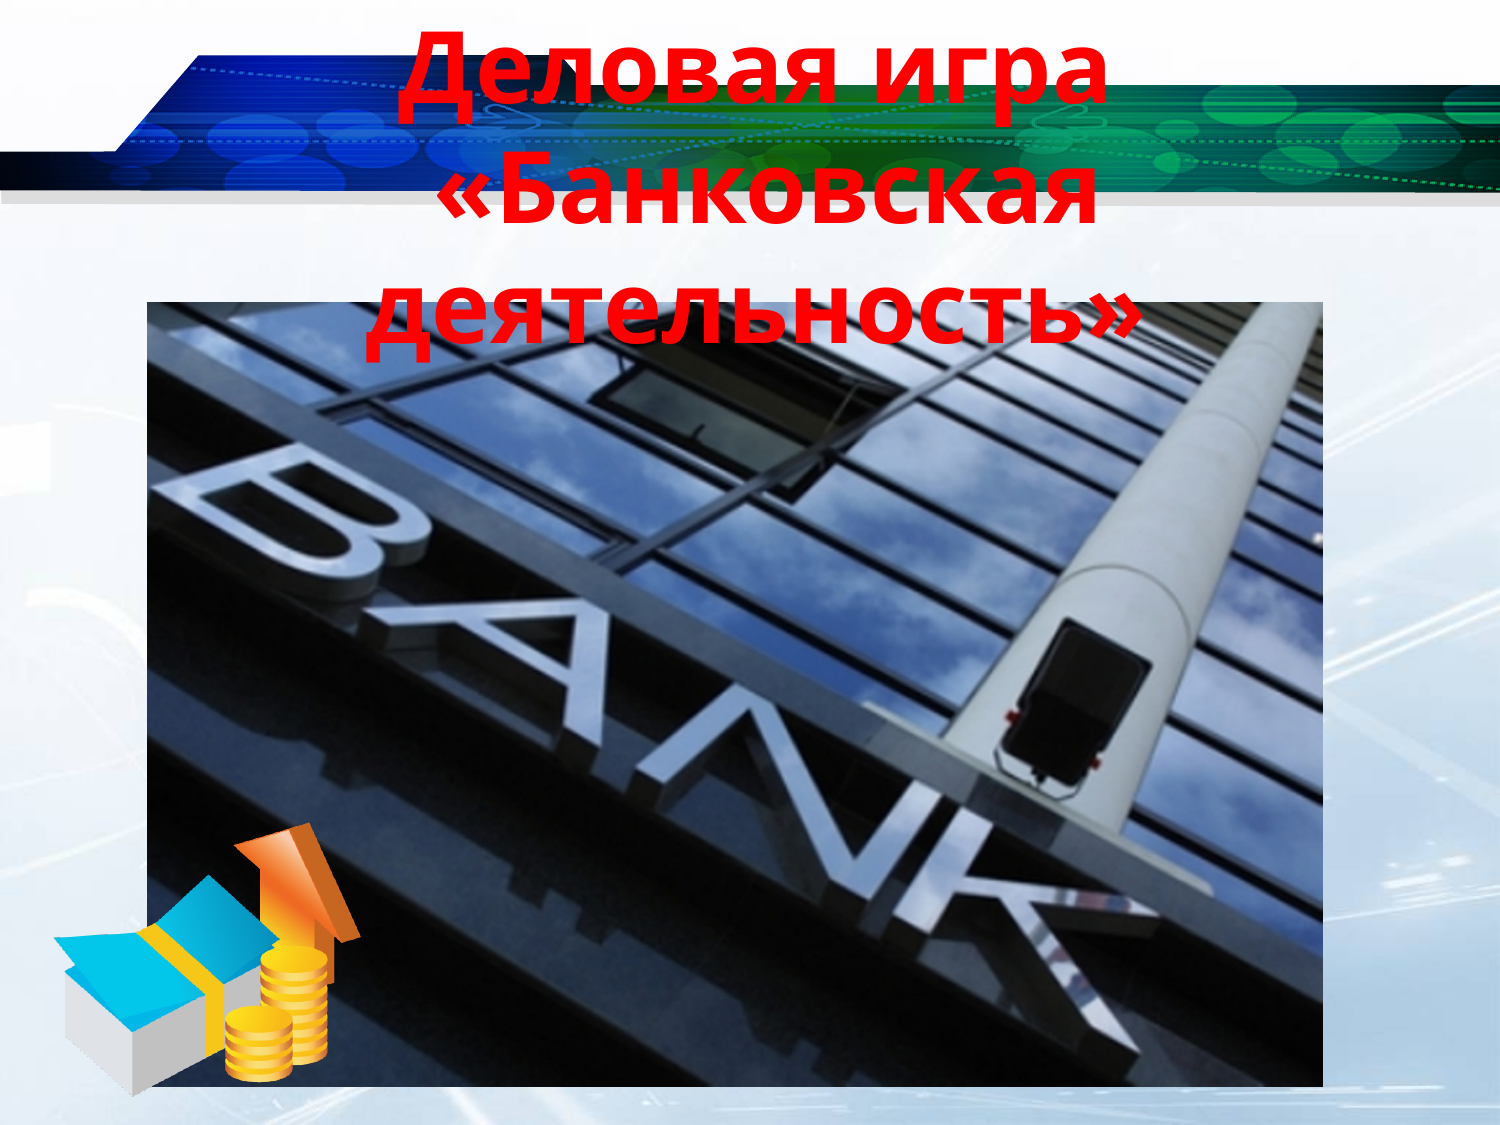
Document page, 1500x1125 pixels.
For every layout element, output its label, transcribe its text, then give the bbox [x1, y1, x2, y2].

picture [0, 0, 1500, 1125]
title Деловая игра «Банковская деятельность» [112, 137, 1400, 230]
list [147, 302, 1323, 1087]
